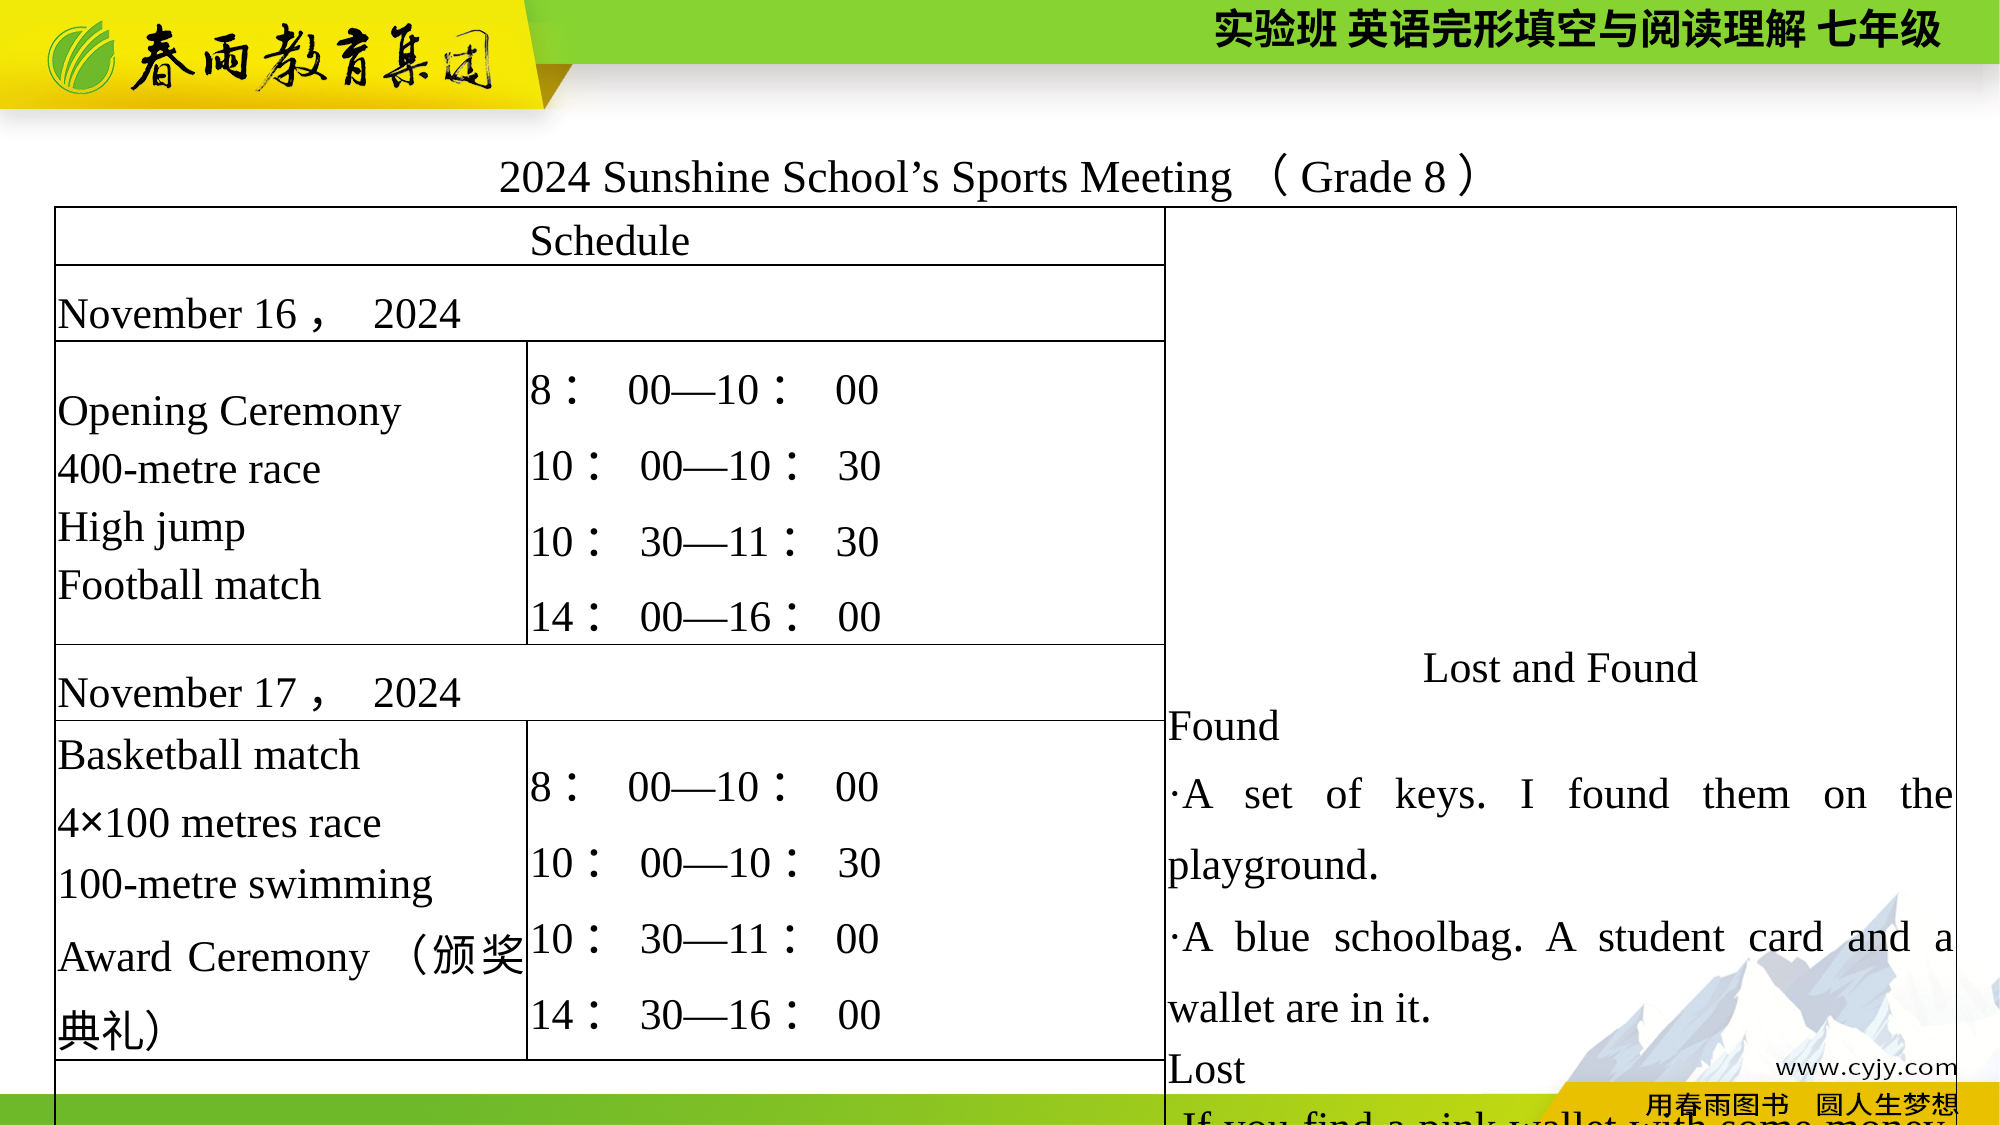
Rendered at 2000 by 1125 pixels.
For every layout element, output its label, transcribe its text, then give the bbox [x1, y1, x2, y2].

table_header Lost and Found Found ·A set of keys. I found them on the playground. ·A blue schoolbag. A student card and a wallet are in it. Lost ·If you find a pink wallet with some money, please call Amy at 0733—43669821. Thank you！ ·I lost my comic book. If you get it, please call Daniel’s teacher at 13478978921. Thanks！ [1166, 208, 1956, 1125]
list 2024 Sunshine School’s Sports Meeting（Grade 8） [59, 112, 1944, 201]
table_cell November 16， 2024 [56, 266, 1164, 340]
table_cell ▲The players should check in half an hour before the game. [56, 1061, 1164, 1125]
table_cell Opening Ceremony 400-metre race High jump Football match [56, 342, 526, 644]
picture [0, 0, 2000, 1125]
table_cell 8： 00—10： 00 10：00—10：30 10：30—11：30 14：00—16：00 [528, 342, 1164, 644]
table_cell November 17， 2024 [56, 645, 1164, 720]
table_cell Basketball match 4×100 metres race 100-metre swimming Award Ceremony（颁奖典礼） [56, 721, 526, 1059]
table_cell 8： 00—10： 00 10：00—10：30 10：30—11：00 14：30—16：00 [528, 721, 1164, 1059]
table_header Schedule [56, 208, 1164, 264]
